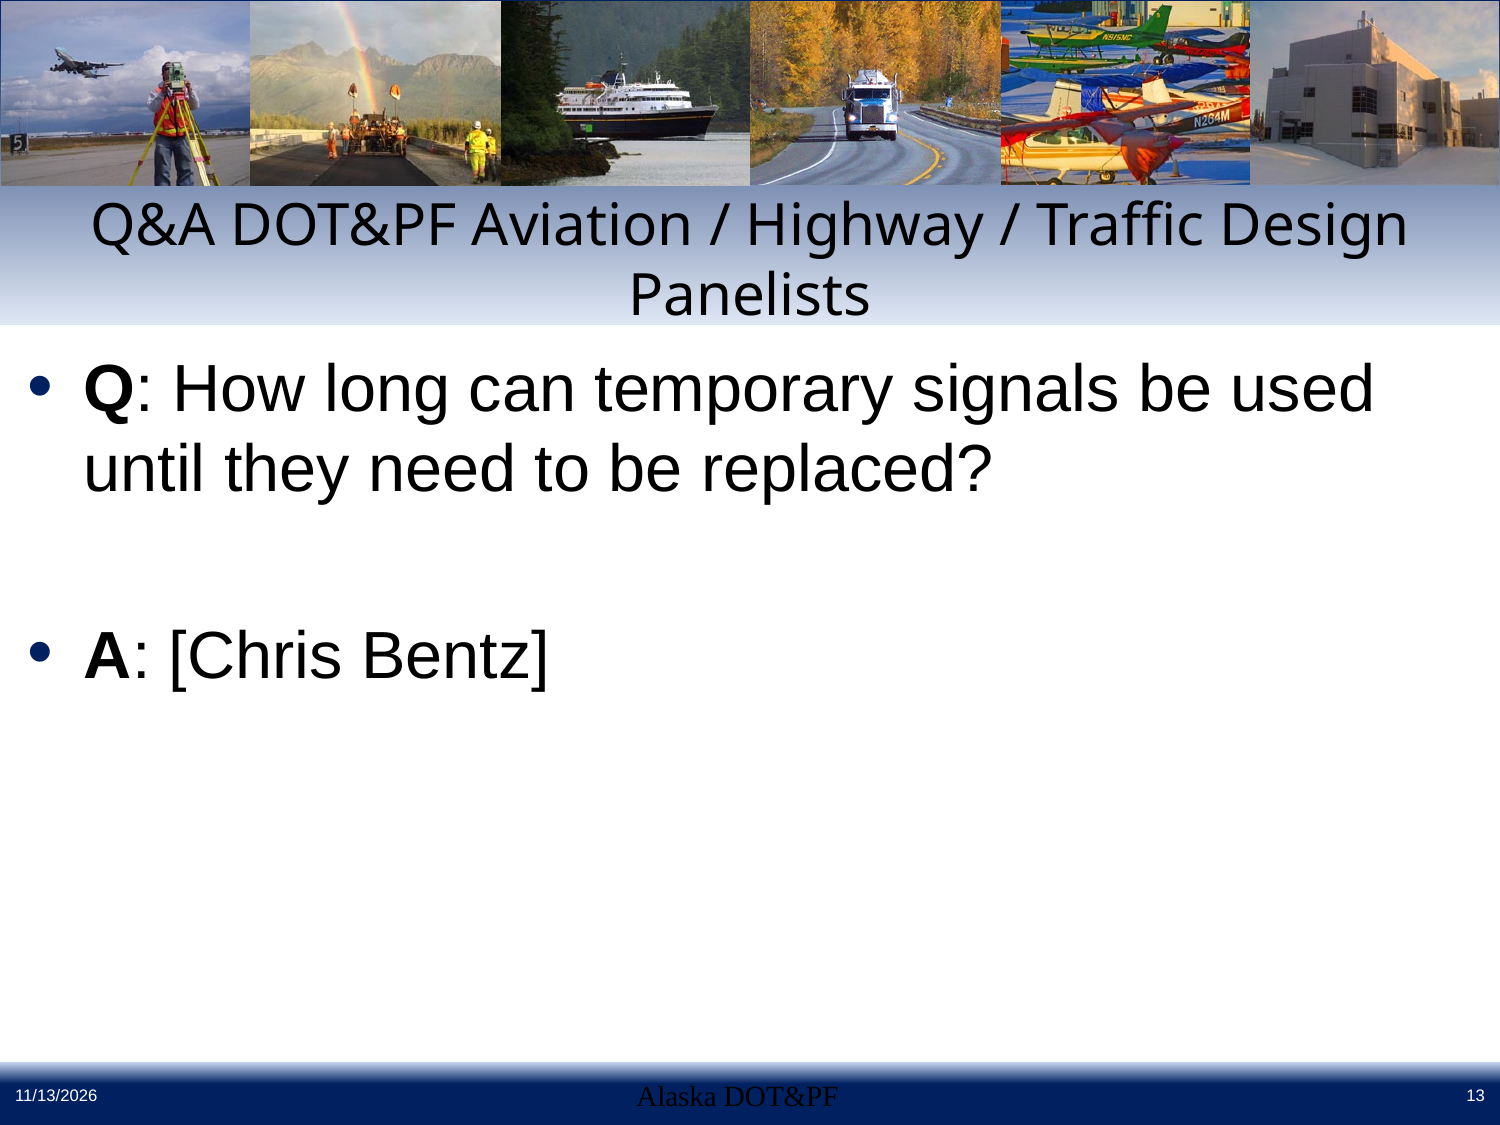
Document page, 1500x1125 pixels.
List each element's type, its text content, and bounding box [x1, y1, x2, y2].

footer Alaska DOT&PF [500, 1065, 975, 1125]
list Q: How long can temporary signals be used until they need to be replaced? A: [Chris Bentz] [12, 337, 1488, 1050]
picture [1, 1, 1499, 186]
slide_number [0, 1065, 350, 1125]
title Q&A DOT&PF Aviation / Highway / Traffic Design Panelists [0, 189, 1500, 325]
slide_number 13 [1149, 1065, 1500, 1125]
